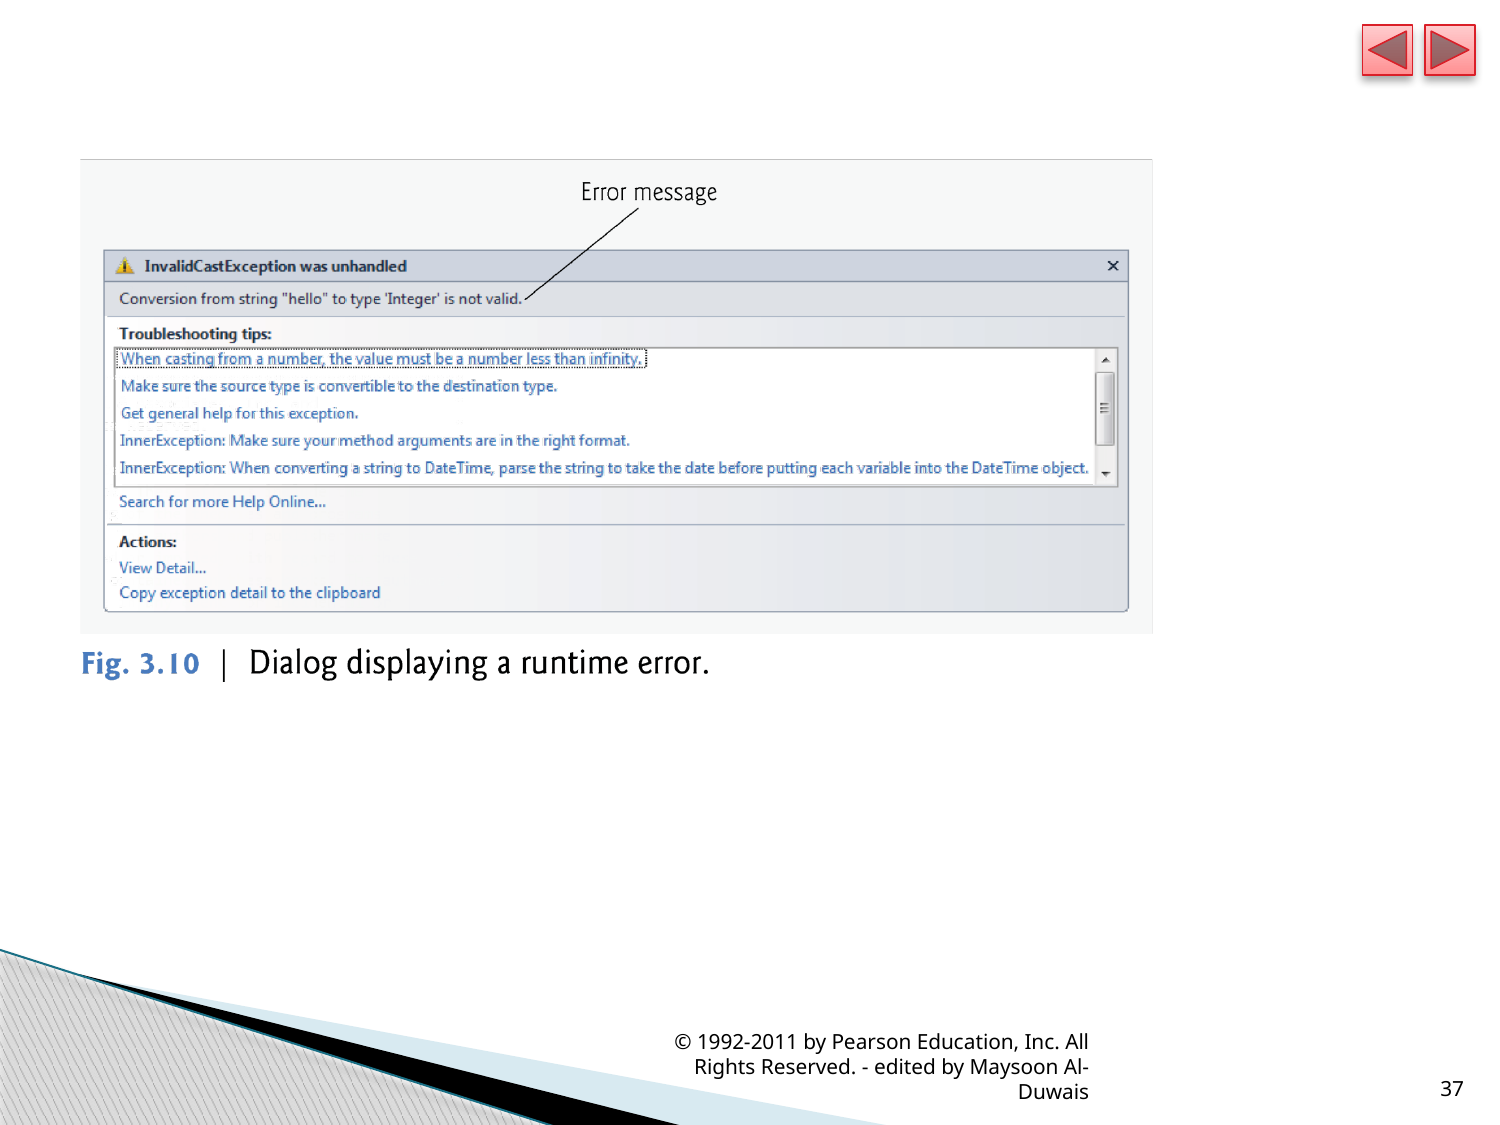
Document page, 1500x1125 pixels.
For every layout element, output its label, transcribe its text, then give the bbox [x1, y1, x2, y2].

picture [0, 106, 1500, 1018]
slide_number 37 [1418, 1051, 1479, 1112]
footer © 1992-2011 by Pearson Education, Inc. All Rights Reserved. - edited by Maysoon Al-Duwais [650, 1051, 1105, 1112]
